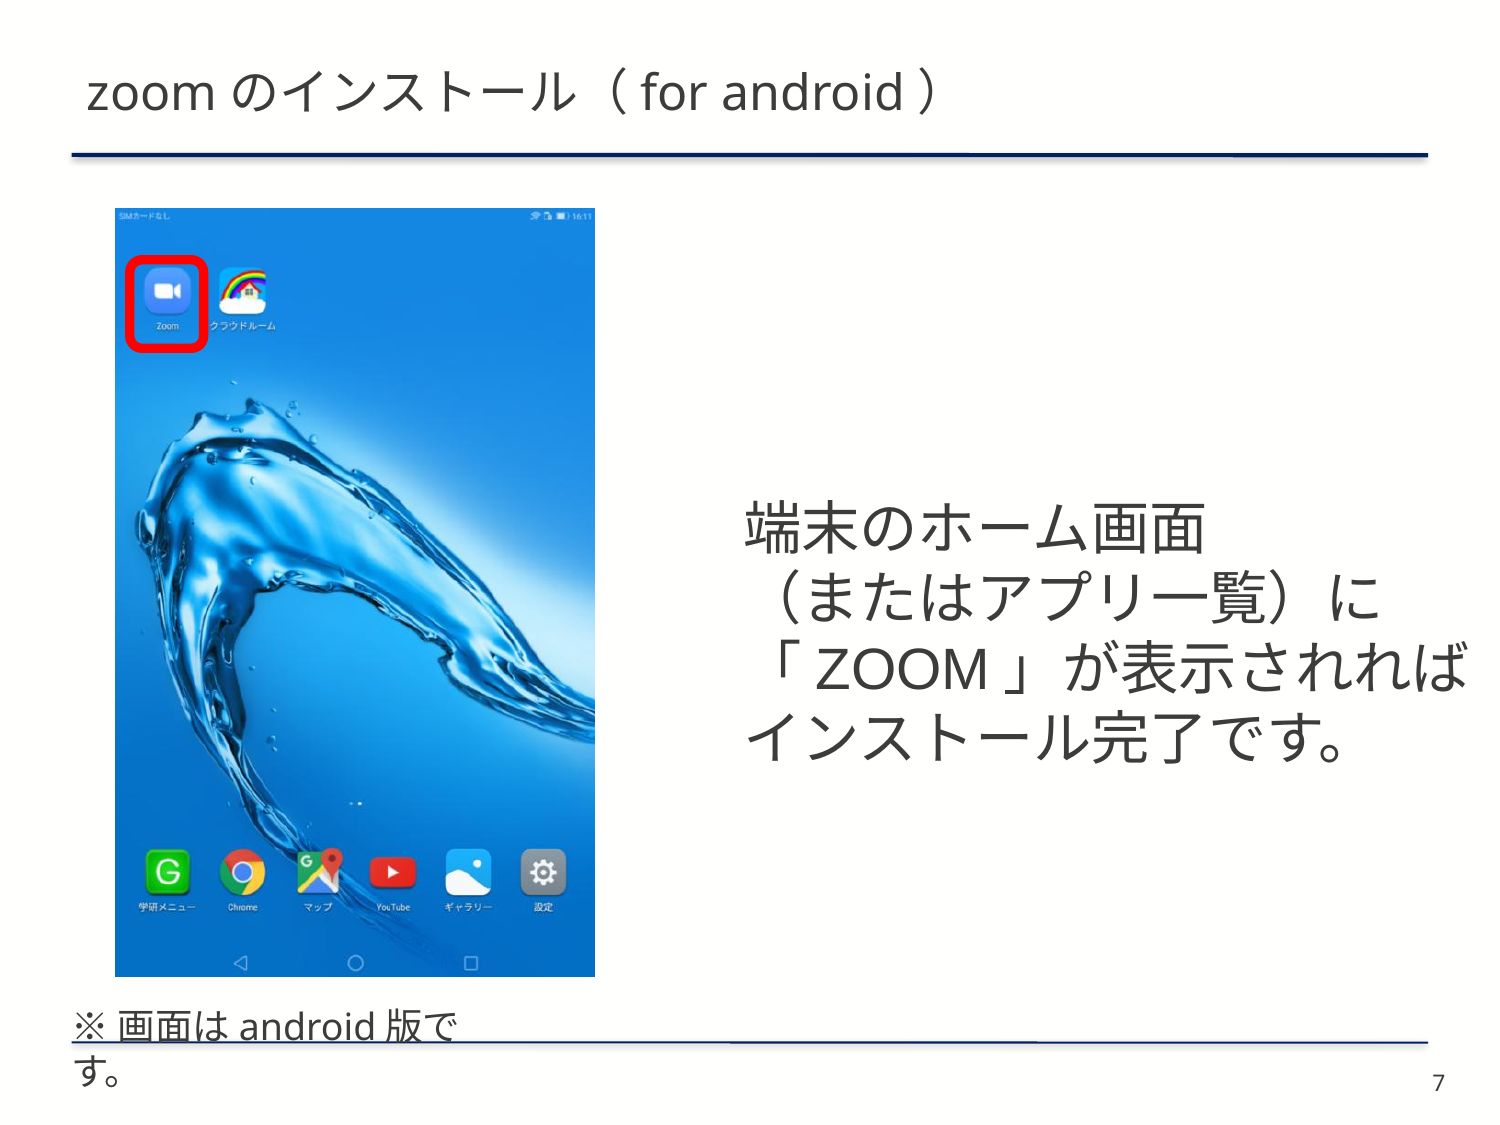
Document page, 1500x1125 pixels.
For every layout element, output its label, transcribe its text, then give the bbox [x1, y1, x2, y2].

text_box ※画面はandroid版です。 [55, 994, 536, 1059]
title zoomのインストール（for android） [71, 37, 1429, 143]
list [114, 208, 596, 977]
slide_number 7 [1417, 1055, 1489, 1113]
text_box 端末のホーム画面 （またはアプリ一覧）に 「ZOOM」が表示されれば インストール完了です。 [728, 483, 1485, 779]
